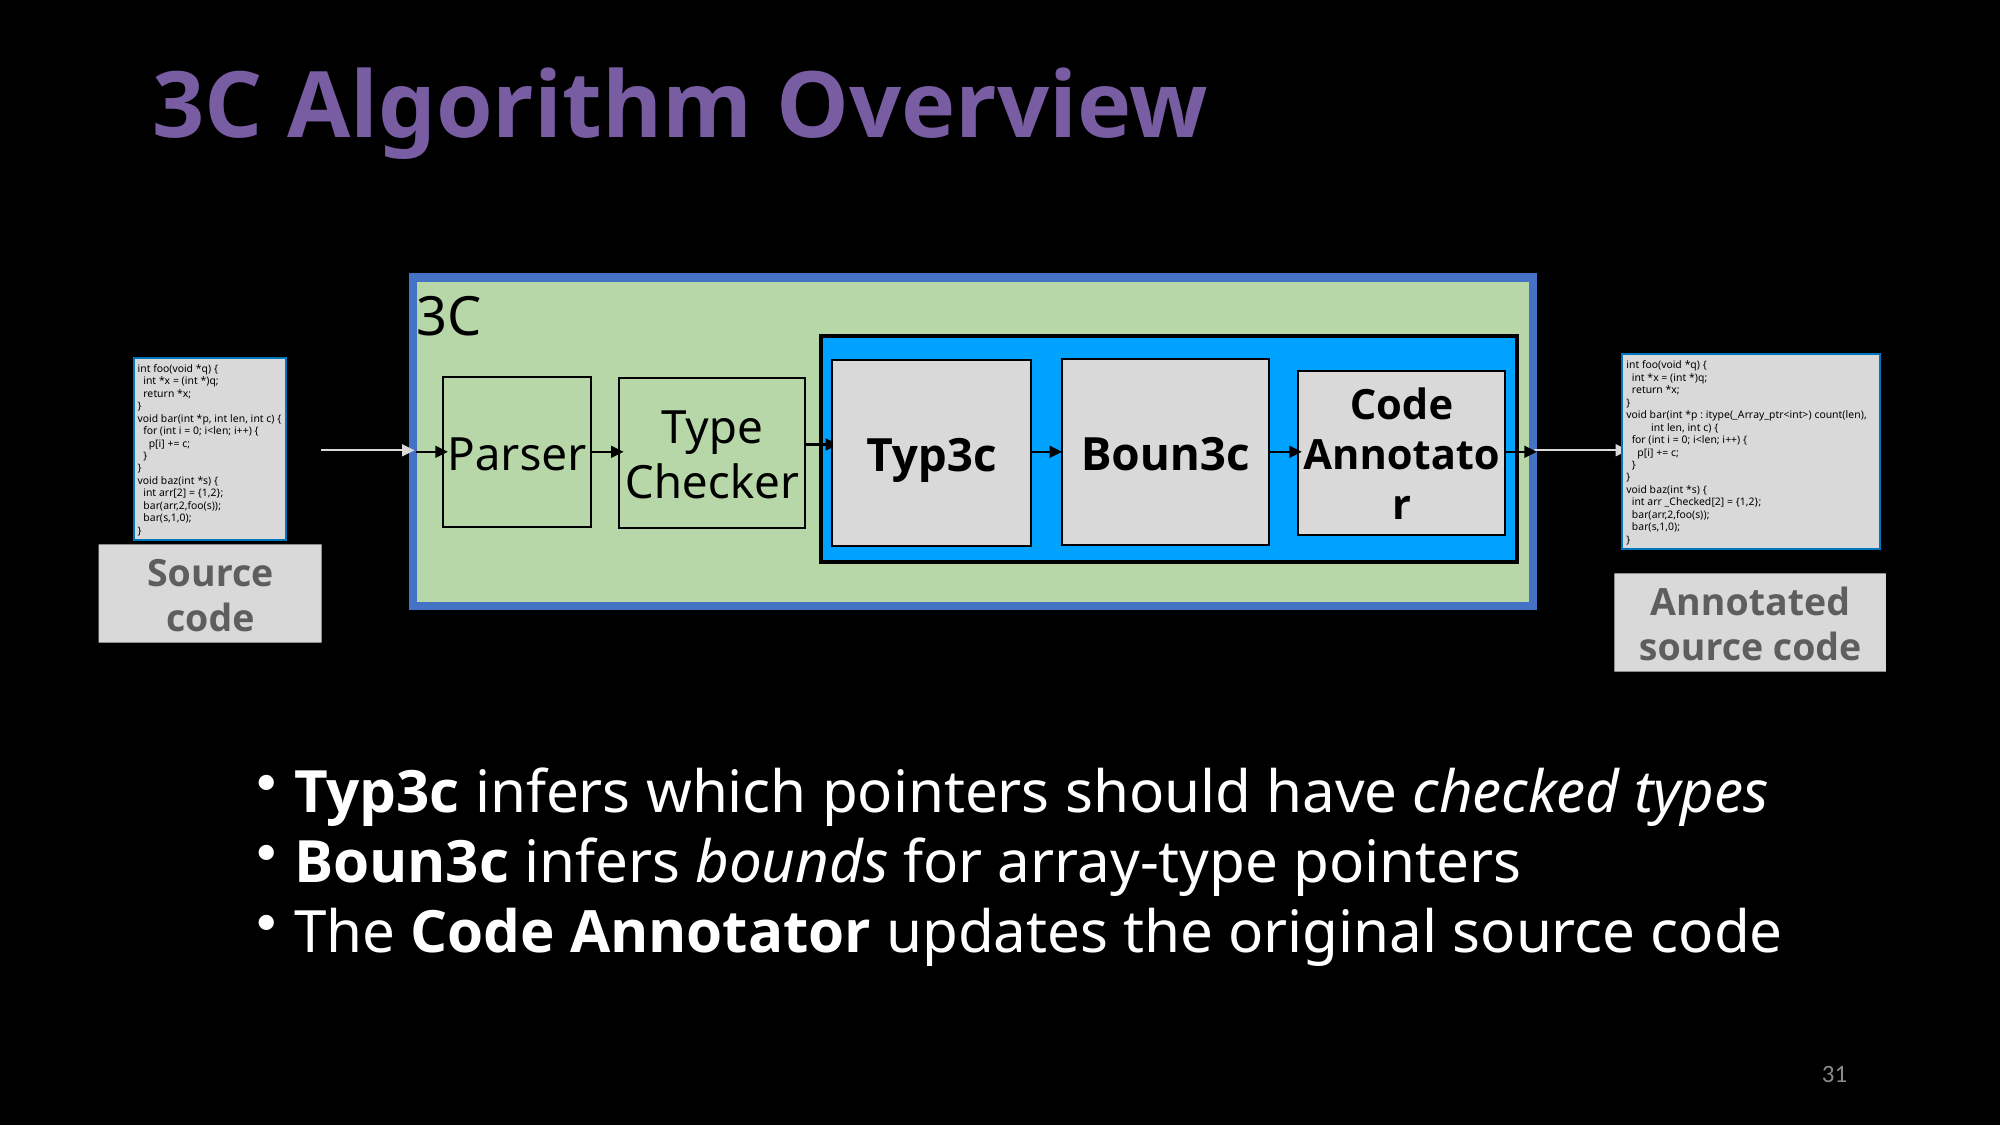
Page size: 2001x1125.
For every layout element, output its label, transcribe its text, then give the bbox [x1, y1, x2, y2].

slide_number 31 [1412, 1042, 1863, 1103]
text_box Source code [98, 544, 322, 643]
text_box int foo(void *q) { int *x = (int *)q; return *x; } void bar(int *p, int len, int c) { for (int i = 0; i<len; i++) { p[i] += c; } } void baz(int *s) { int arr[2] = {1,2}; bar(arr,2,foo(s)); bar(s,1,0); } [133, 357, 287, 541]
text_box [415, 358, 1537, 546]
text_box [1537, 444, 1622, 457]
text_box Typ3c infers which pointers should have checked types Boun3c infers bounds for array-type pointers The Code Annotator updates the original source code [252, 750, 1845, 969]
text_box 3C [412, 277, 1533, 450]
text_box int foo(void *q) { int *x = (int *)q; return *x; } void bar(int *p : itype(_Array_ptr<int>) count(len), int len, int c) { for (int i = 0; i<len; i++) { p[i] += c; } } void baz(int *s) { int arr _Checked[2] = {1,2}; bar(arr,2,foo(s)); bar(s,1,0); } [1622, 354, 1880, 550]
text_box [821, 546, 1518, 562]
text_box [320, 444, 415, 457]
text_box [821, 336, 1518, 358]
text_box Annotated source code [1614, 573, 1886, 672]
text_box 3C [412, 451, 1533, 606]
title 3C Algorithm Overview [137, 0, 1863, 218]
